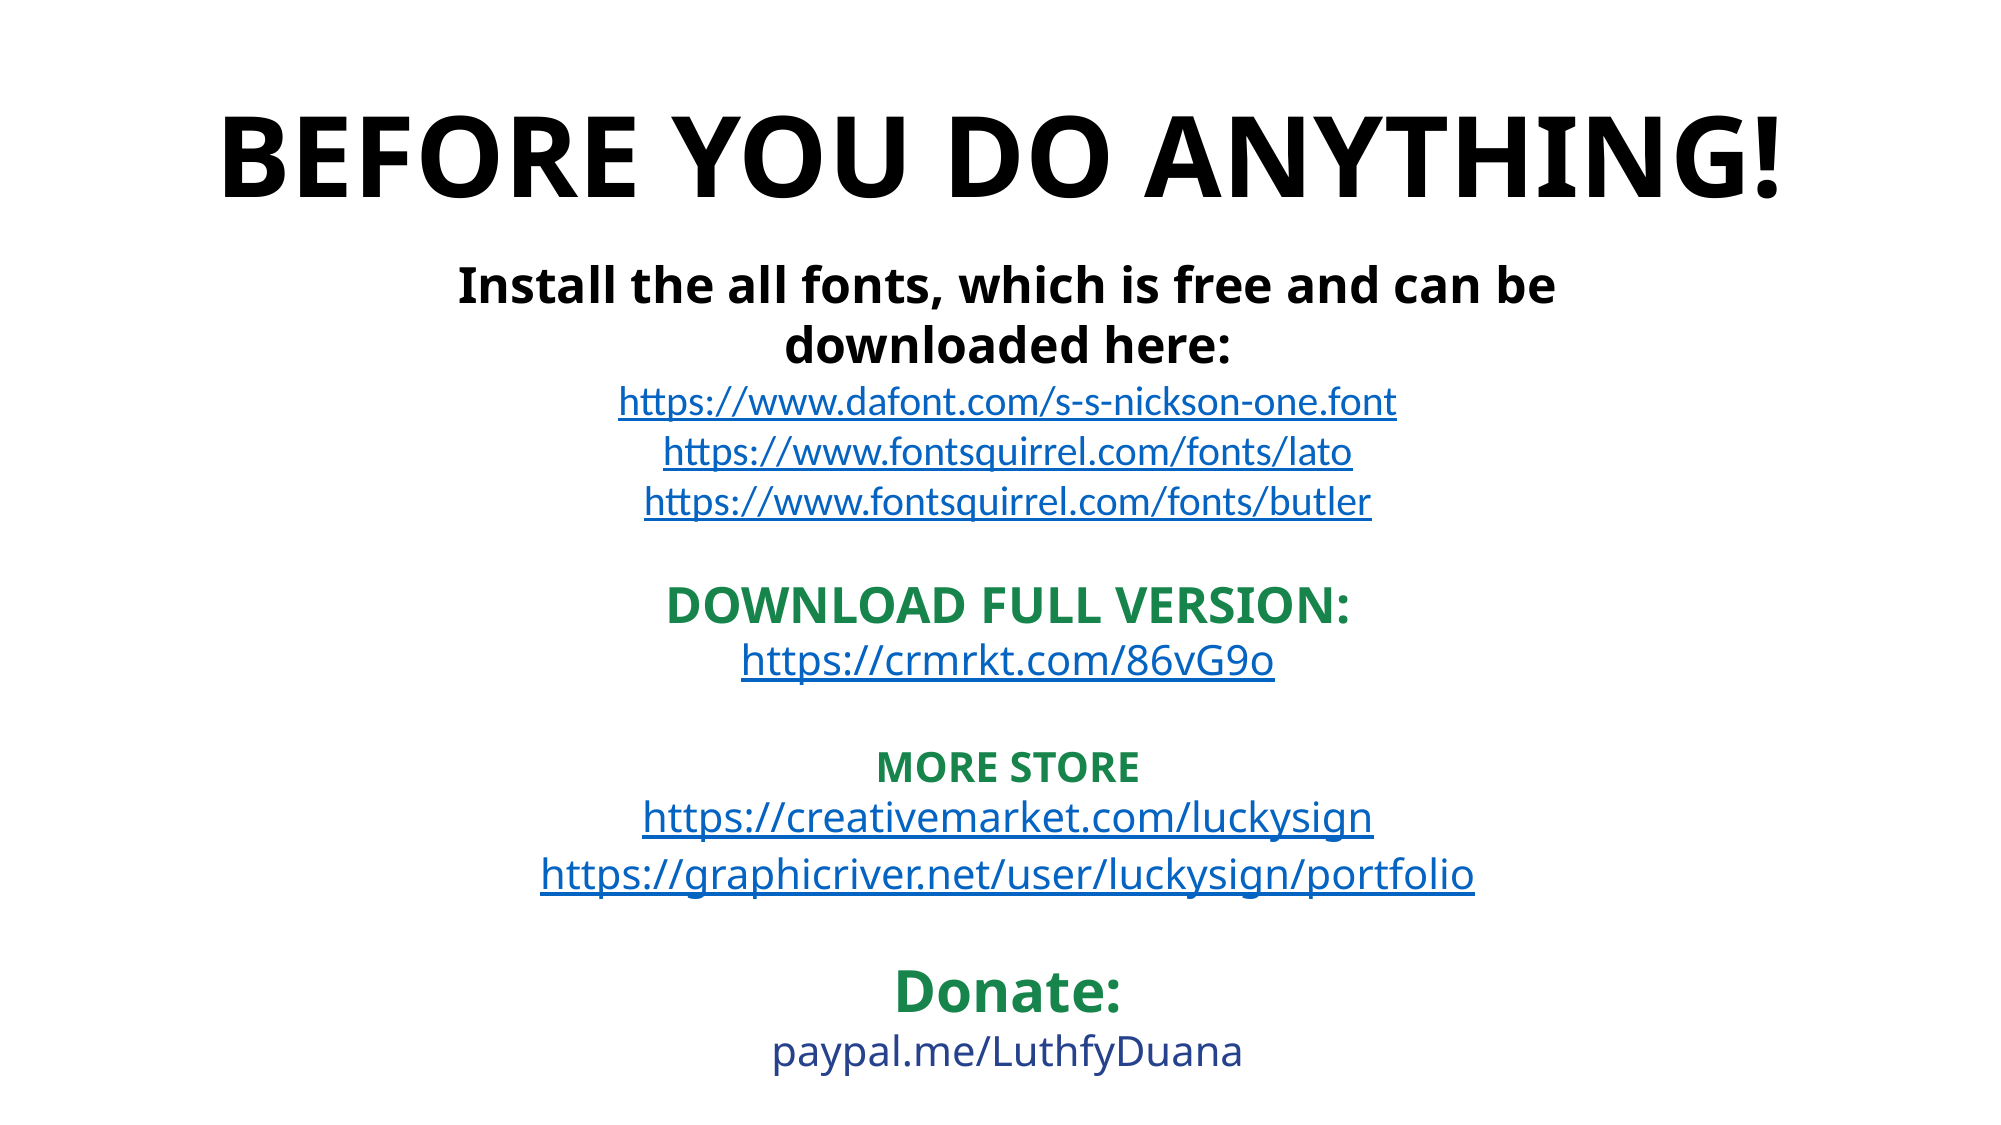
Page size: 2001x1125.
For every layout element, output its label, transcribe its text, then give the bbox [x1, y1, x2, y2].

text_box BEFORE YOU DO ANYTHING! [150, 92, 1850, 227]
text_box Install the all fonts, which is free and can be downloaded here: https://www.dafont.com/s-s-nickson-one.font https://www.fontsquirrel.com/fonts/lato https://www.fontsquirrel.com/fonts/butler DOWNLOAD FULL VERSION: https://crmrkt.com/86vG9o MORE STORE https://creativemarket.com/luckysign https://graphicriver.net/user/luckysign/portfolio Donate: paypal.me/LuthfyDuana [284, 246, 1732, 1082]
